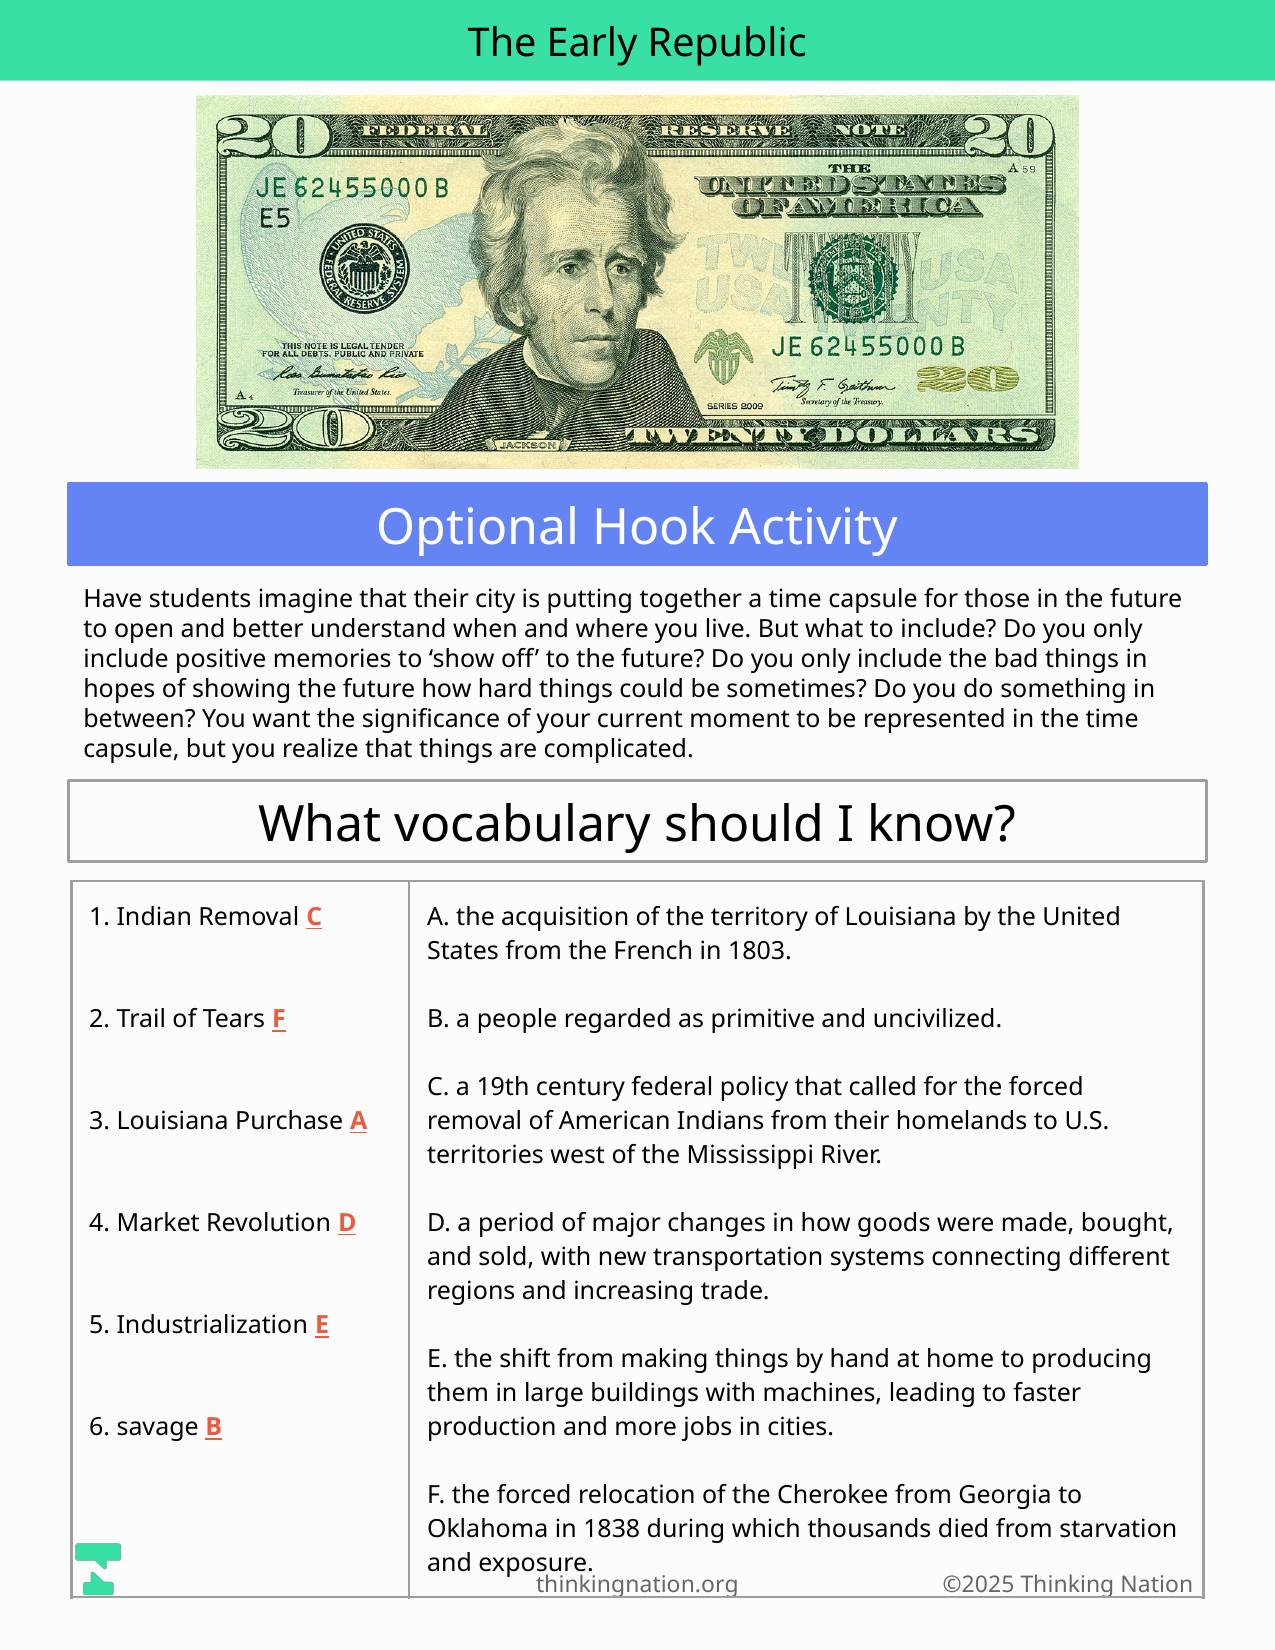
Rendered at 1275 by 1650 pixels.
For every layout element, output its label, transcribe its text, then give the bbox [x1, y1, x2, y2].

text_box Optional Hook Activity [68, 484, 1207, 564]
picture [196, 95, 1079, 470]
text_box thinkingnation.org [486, 1598, 789, 1605]
text_box Have students imagine that their city is putting together a time capsule for those in the future to open and better understand when and where you live. But what to include? Do you only include positive memories to ‘show off’ to the future? Do you only include the bad things in hopes of showing the future how hard things could be sometimes? Do you do something in between? You want the significance of your current moment to be represented in the time capsule, but you realize that things are complicated. [65, 564, 1210, 781]
text_box The Early Republic [0, 0, 1275, 81]
text_box What vocabulary should I know? [68, 781, 1207, 862]
picture [62, 1533, 134, 1605]
text_box ©2025 Thinking Nation [907, 1553, 1210, 1605]
table_header 1. Indian Removal C 2. Trail of Tears F 3. Louisiana Purchase A 4. Market Revolution D 5. Industrialization E 6. savage B [73, 882, 408, 1596]
table_header A. the acquisition of the territory of Louisiana by the United States from the French in 1803. B. a people regarded as primitive and uncivilized. C. a 19th century federal policy that called for the forced removal of American Indians from their homelands to U.S. territories west of the Mississippi River. D. a period of major changes in how goods were made, bought, and sold, with new transportation systems connecting different regions and increasing trade. E. the shift from making things by hand at home to producing them in large buildings with machines, leading to faster production and more jobs in cities. F. the forced relocation of the Cherokee from Georgia to Oklahoma in 1838 during which thousands died from starvation and exposure. [410, 882, 1202, 1596]
